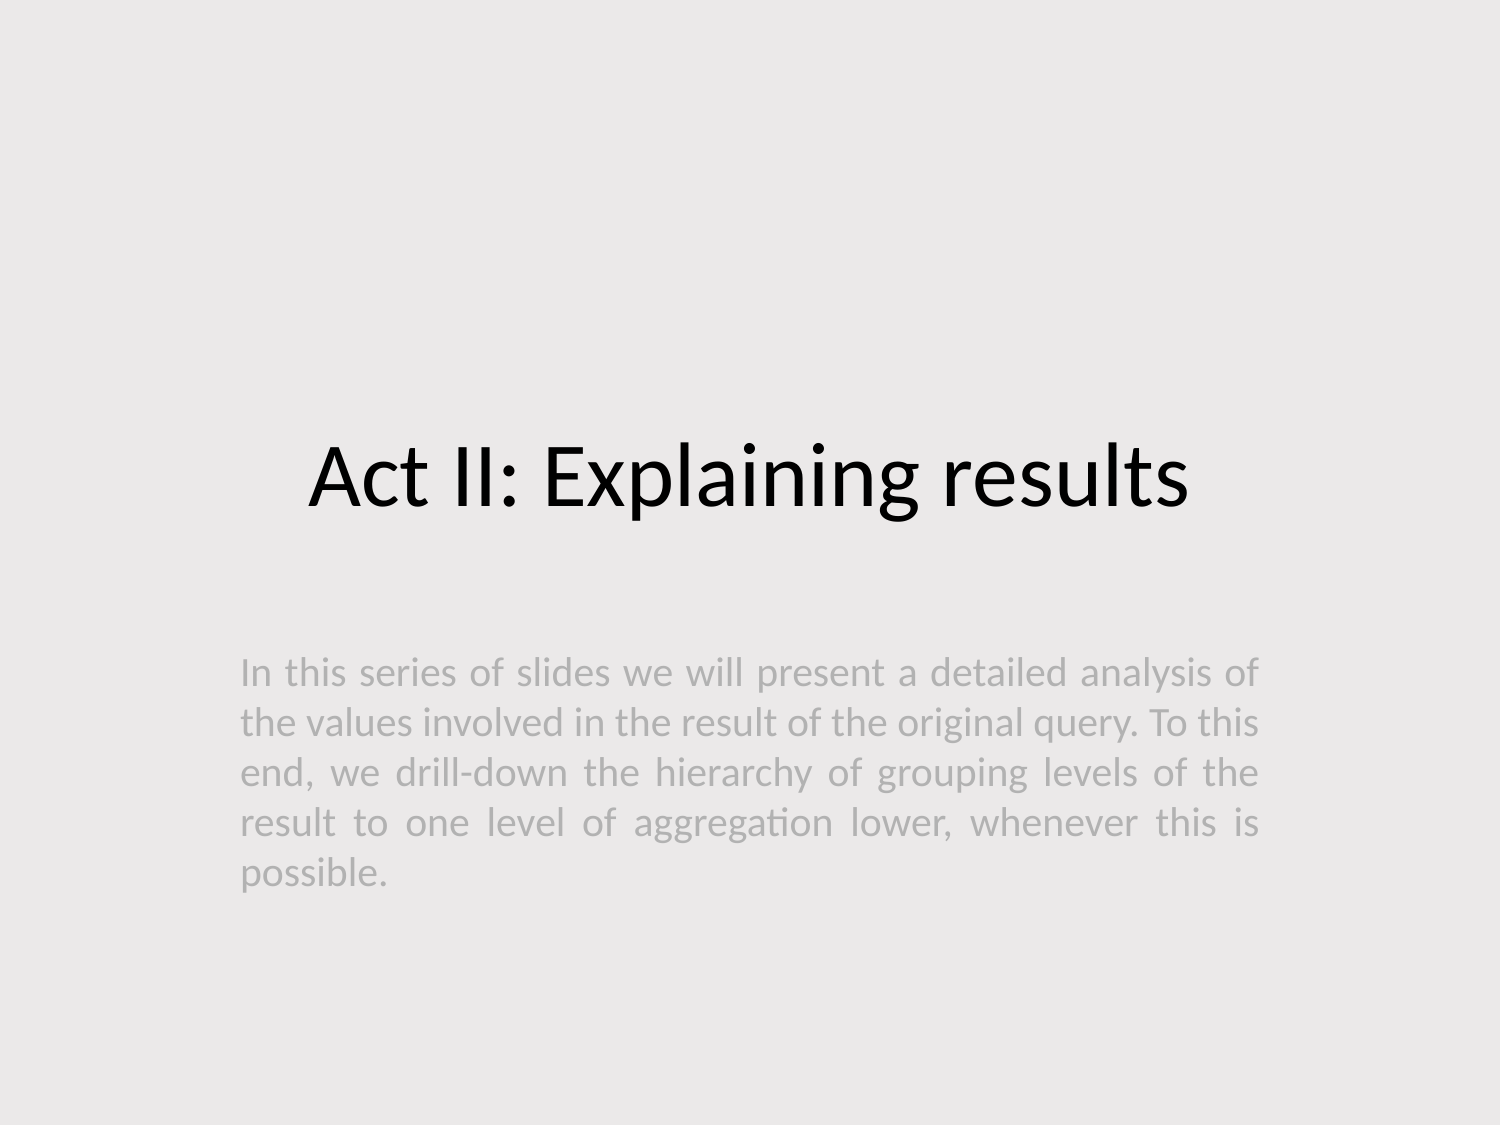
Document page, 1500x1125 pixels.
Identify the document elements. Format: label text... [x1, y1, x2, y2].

subtitle In this series of slides we will present a detailed analysis of the values involved in the result of the original query. To this end, we drill-down the hierarchy of grouping levels of the result to one level of aggregation lower, whenever this is possible. [225, 637, 1275, 925]
title Act II: Explaining results [112, 349, 1388, 591]
